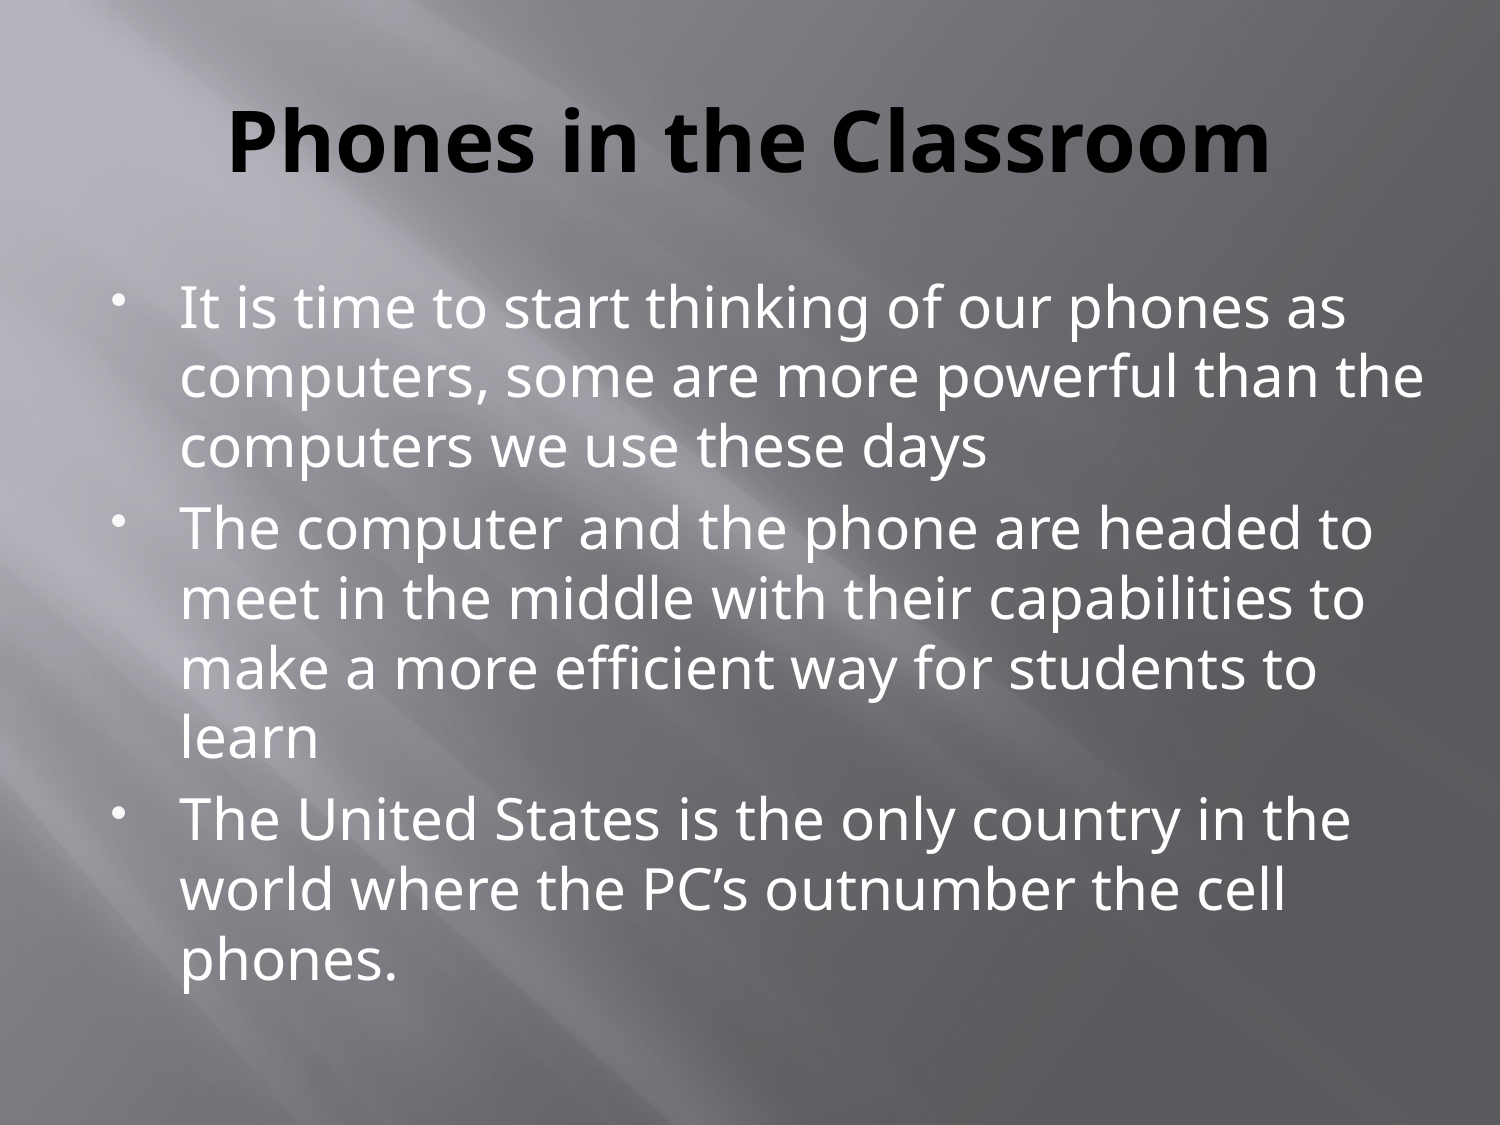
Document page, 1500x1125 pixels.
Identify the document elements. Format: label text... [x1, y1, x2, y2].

title Phones in the Classroom [75, 45, 1425, 233]
list It is time to start thinking of our phones as computers, some are more powerful than the computers we use these days The computer and the phone are headed to meet in the middle with their capabilities to make a more efficient way for students to learn The United States is the only country in the world where the PC’s outnumber the cell phones. [75, 262, 1475, 1125]
